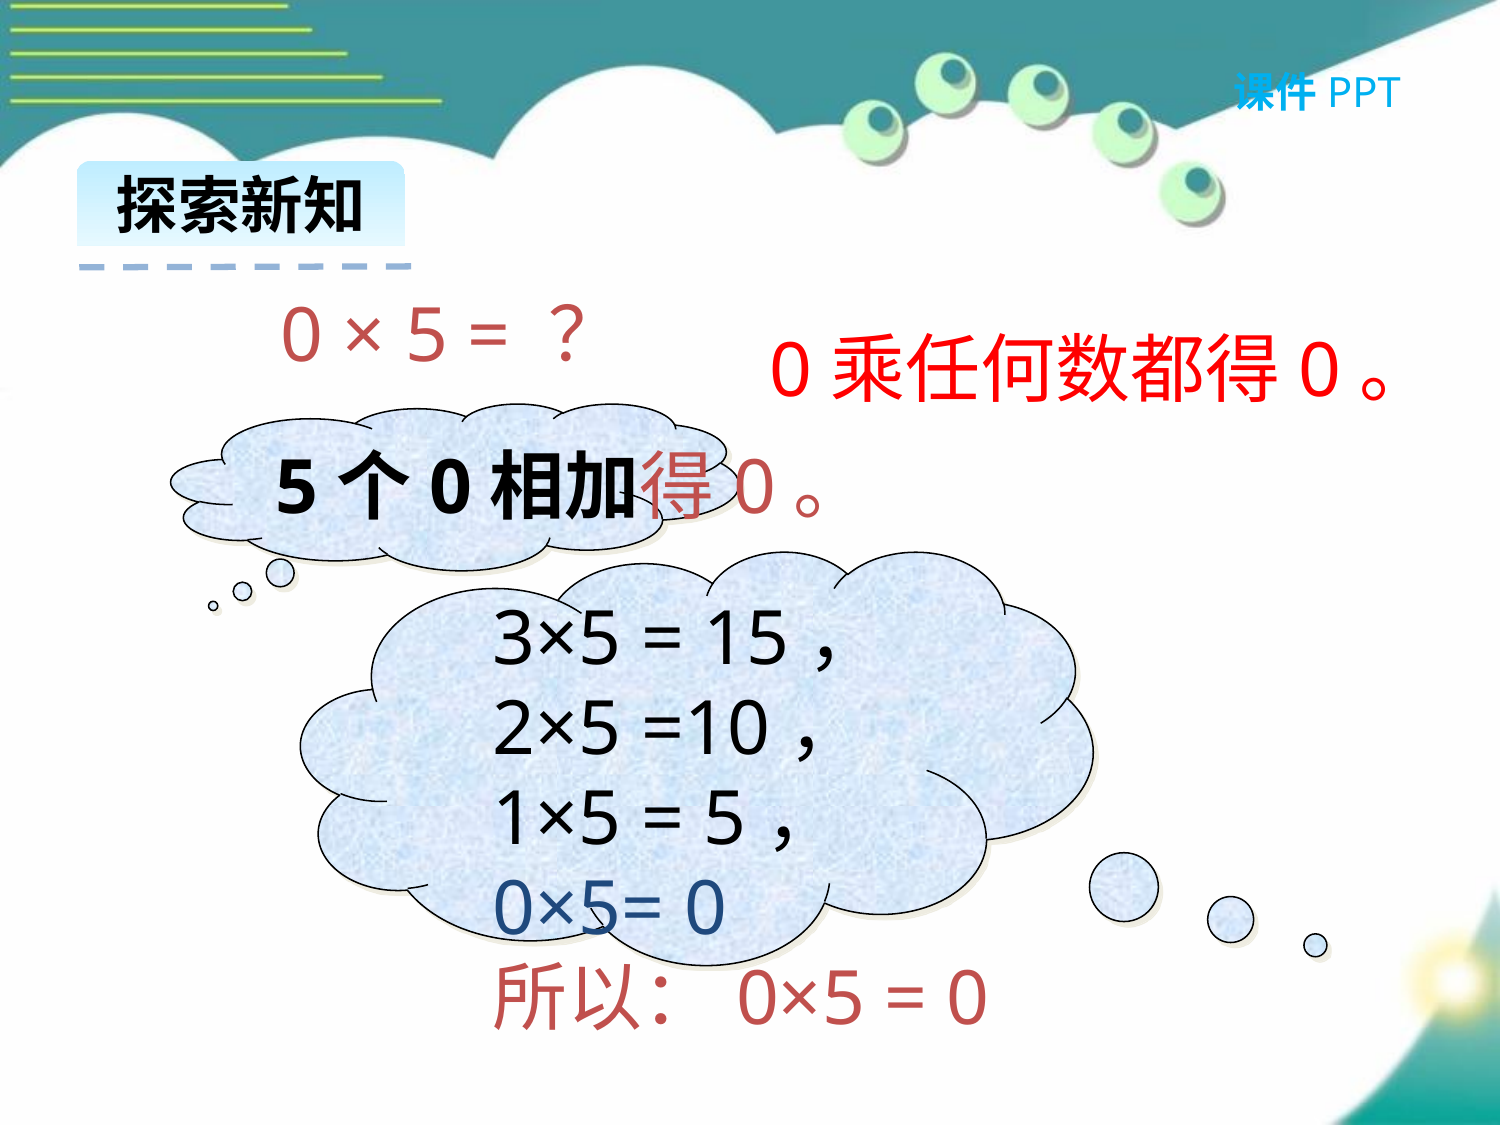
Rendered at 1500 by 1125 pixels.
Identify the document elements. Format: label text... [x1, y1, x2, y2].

text_box 0 × 5 = ？ [265, 278, 951, 384]
picture [0, 0, 1500, 1125]
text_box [300, 550, 1200, 1118]
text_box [76, 160, 420, 268]
text_box 课件PPT [1218, 58, 1418, 124]
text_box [170, 403, 928, 571]
text_box 0乘任何数都得0。 [736, 314, 1449, 420]
